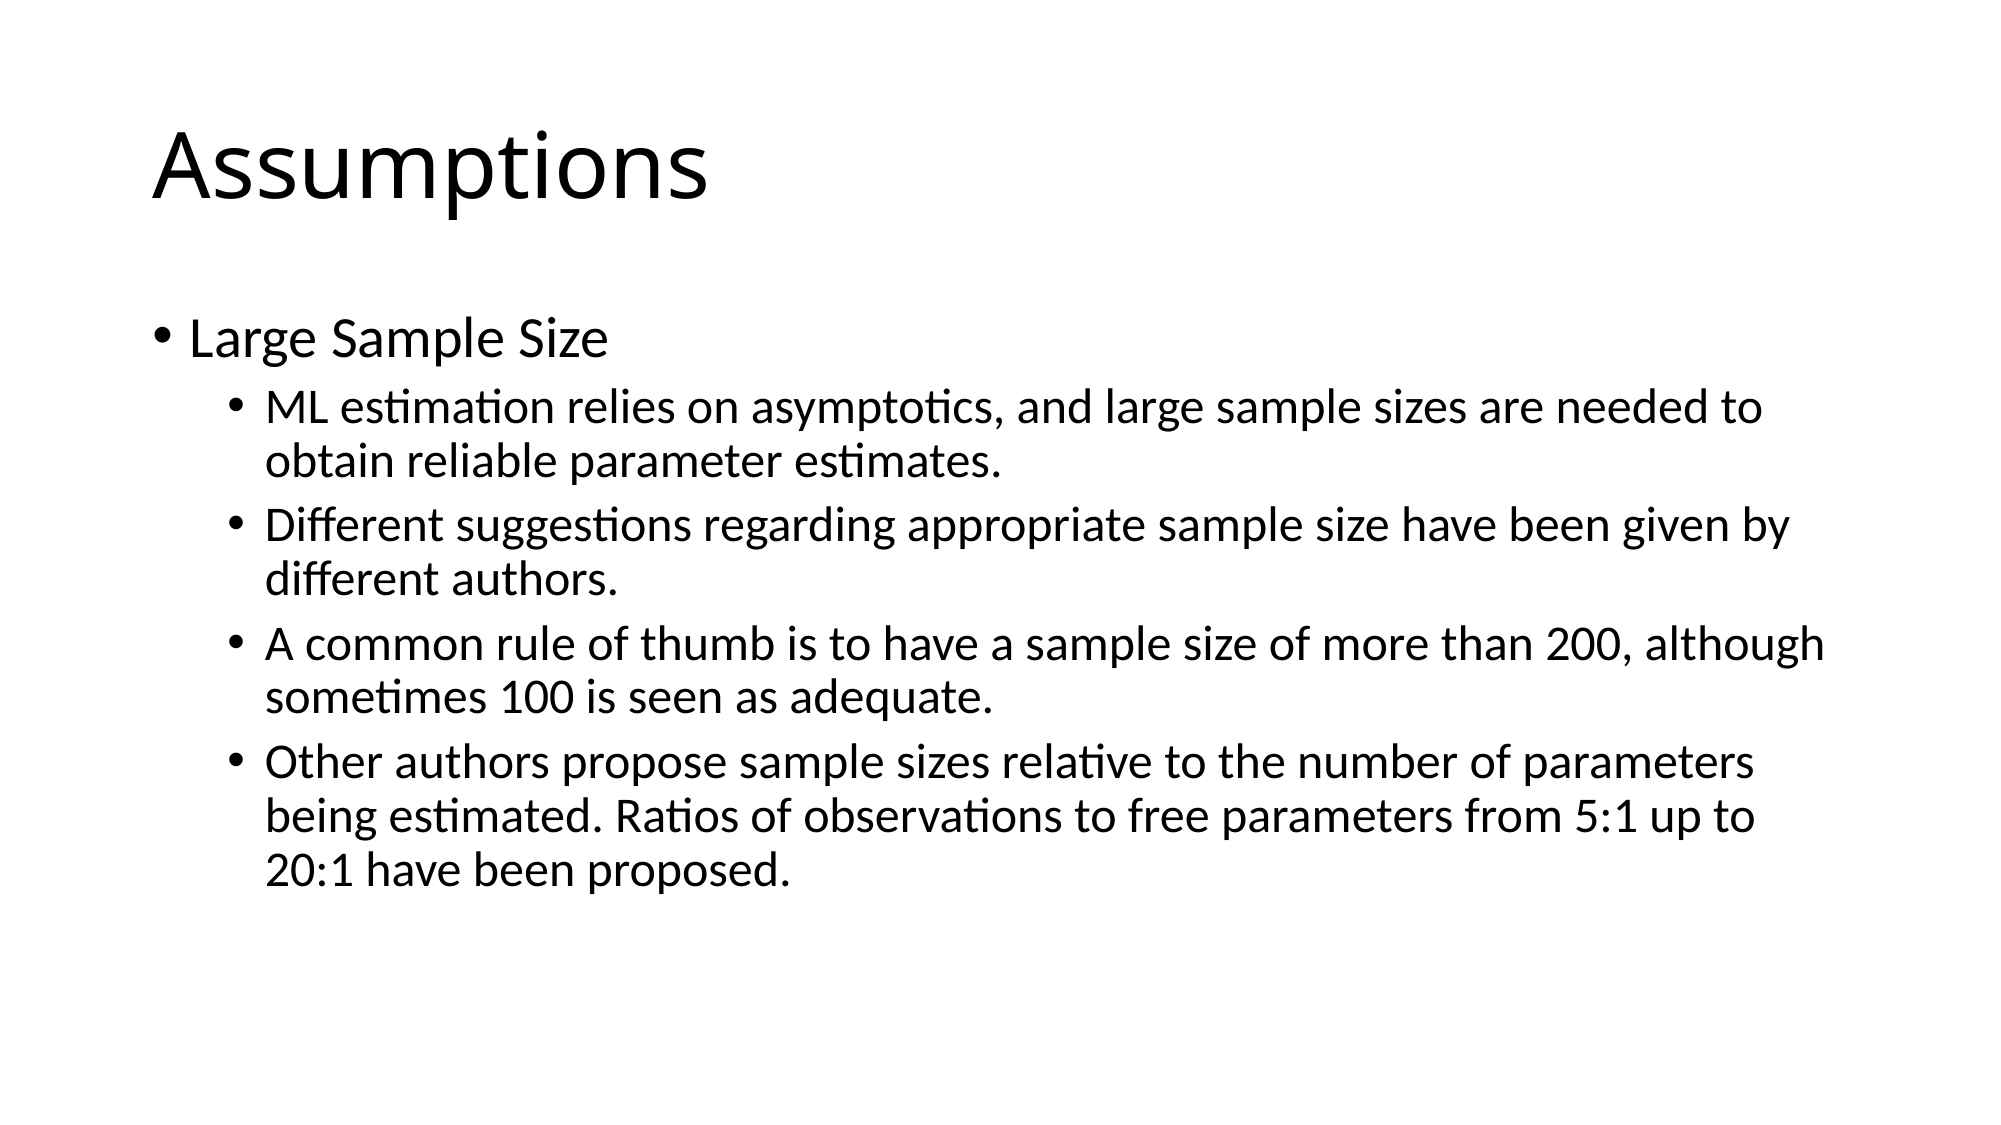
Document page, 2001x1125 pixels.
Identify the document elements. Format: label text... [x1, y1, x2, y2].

list Large Sample Size ML estimation relies on asymptotics, and large sample sizes are needed to obtain reliable parameter estimates. Different suggestions regarding appropriate sample size have been given by different authors. A common rule of thumb is to have a sample size of more than 200, although sometimes 100 is seen as adequate. Other authors propose sample sizes relative to the number of parameters being estimated. Ratios of observations to free parameters from 5:1 up to 20:1 have been proposed. [137, 299, 1863, 1014]
title Assumptions [137, 59, 1863, 278]
